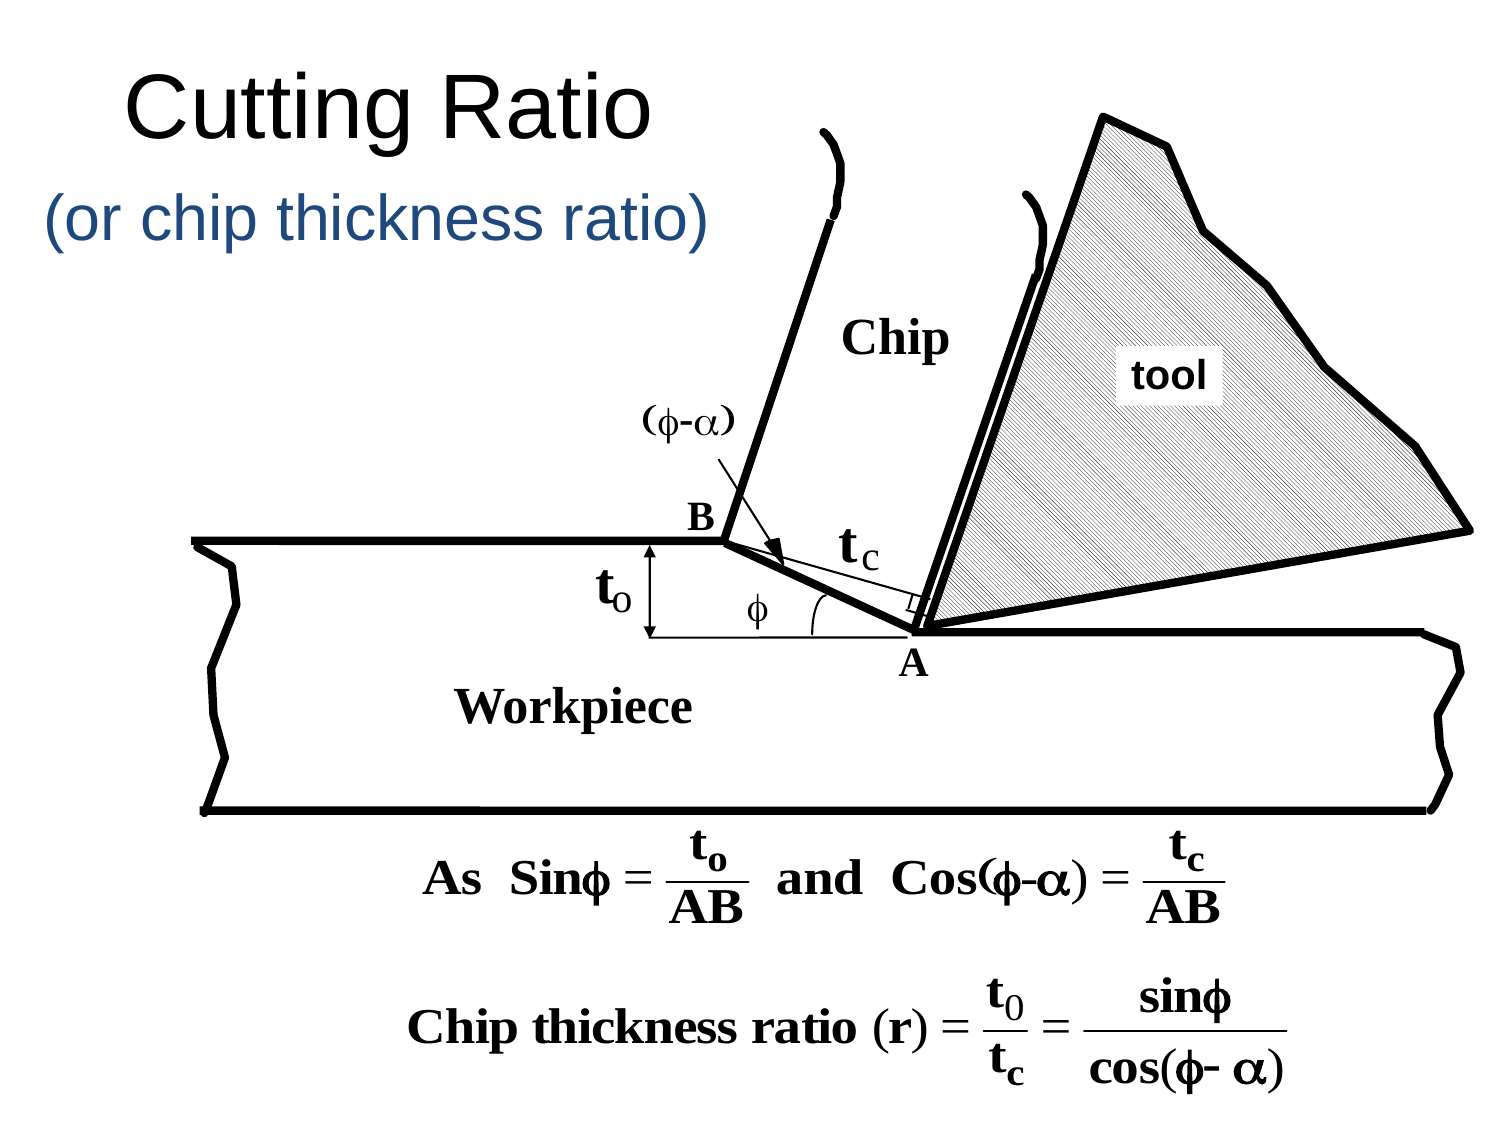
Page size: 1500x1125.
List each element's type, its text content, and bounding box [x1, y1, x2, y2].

text_box [765, 538, 784, 565]
text_box o [596, 569, 648, 629]
text_box [643, 545, 656, 639]
text_box [1423, 634, 1461, 811]
text_box [197, 547, 237, 814]
text_box tool [1116, 346, 1223, 406]
text_box f [732, 578, 784, 637]
text_box Chip [825, 302, 966, 373]
text_box Workpiece [438, 671, 709, 743]
text_box (f-a) [626, 392, 752, 452]
text_box A [883, 633, 944, 693]
text_box [927, 116, 1470, 626]
picture [421, 821, 1226, 937]
text_box t [823, 504, 873, 583]
text_box c [846, 527, 895, 587]
text_box Cutting Ratio (or chip thickness ratio) [32, 53, 746, 265]
text_box B [672, 486, 730, 547]
picture [405, 963, 1288, 1101]
text_box [1026, 194, 1043, 279]
text_box [812, 595, 827, 635]
text_box [823, 132, 841, 217]
text_box t [581, 545, 631, 623]
